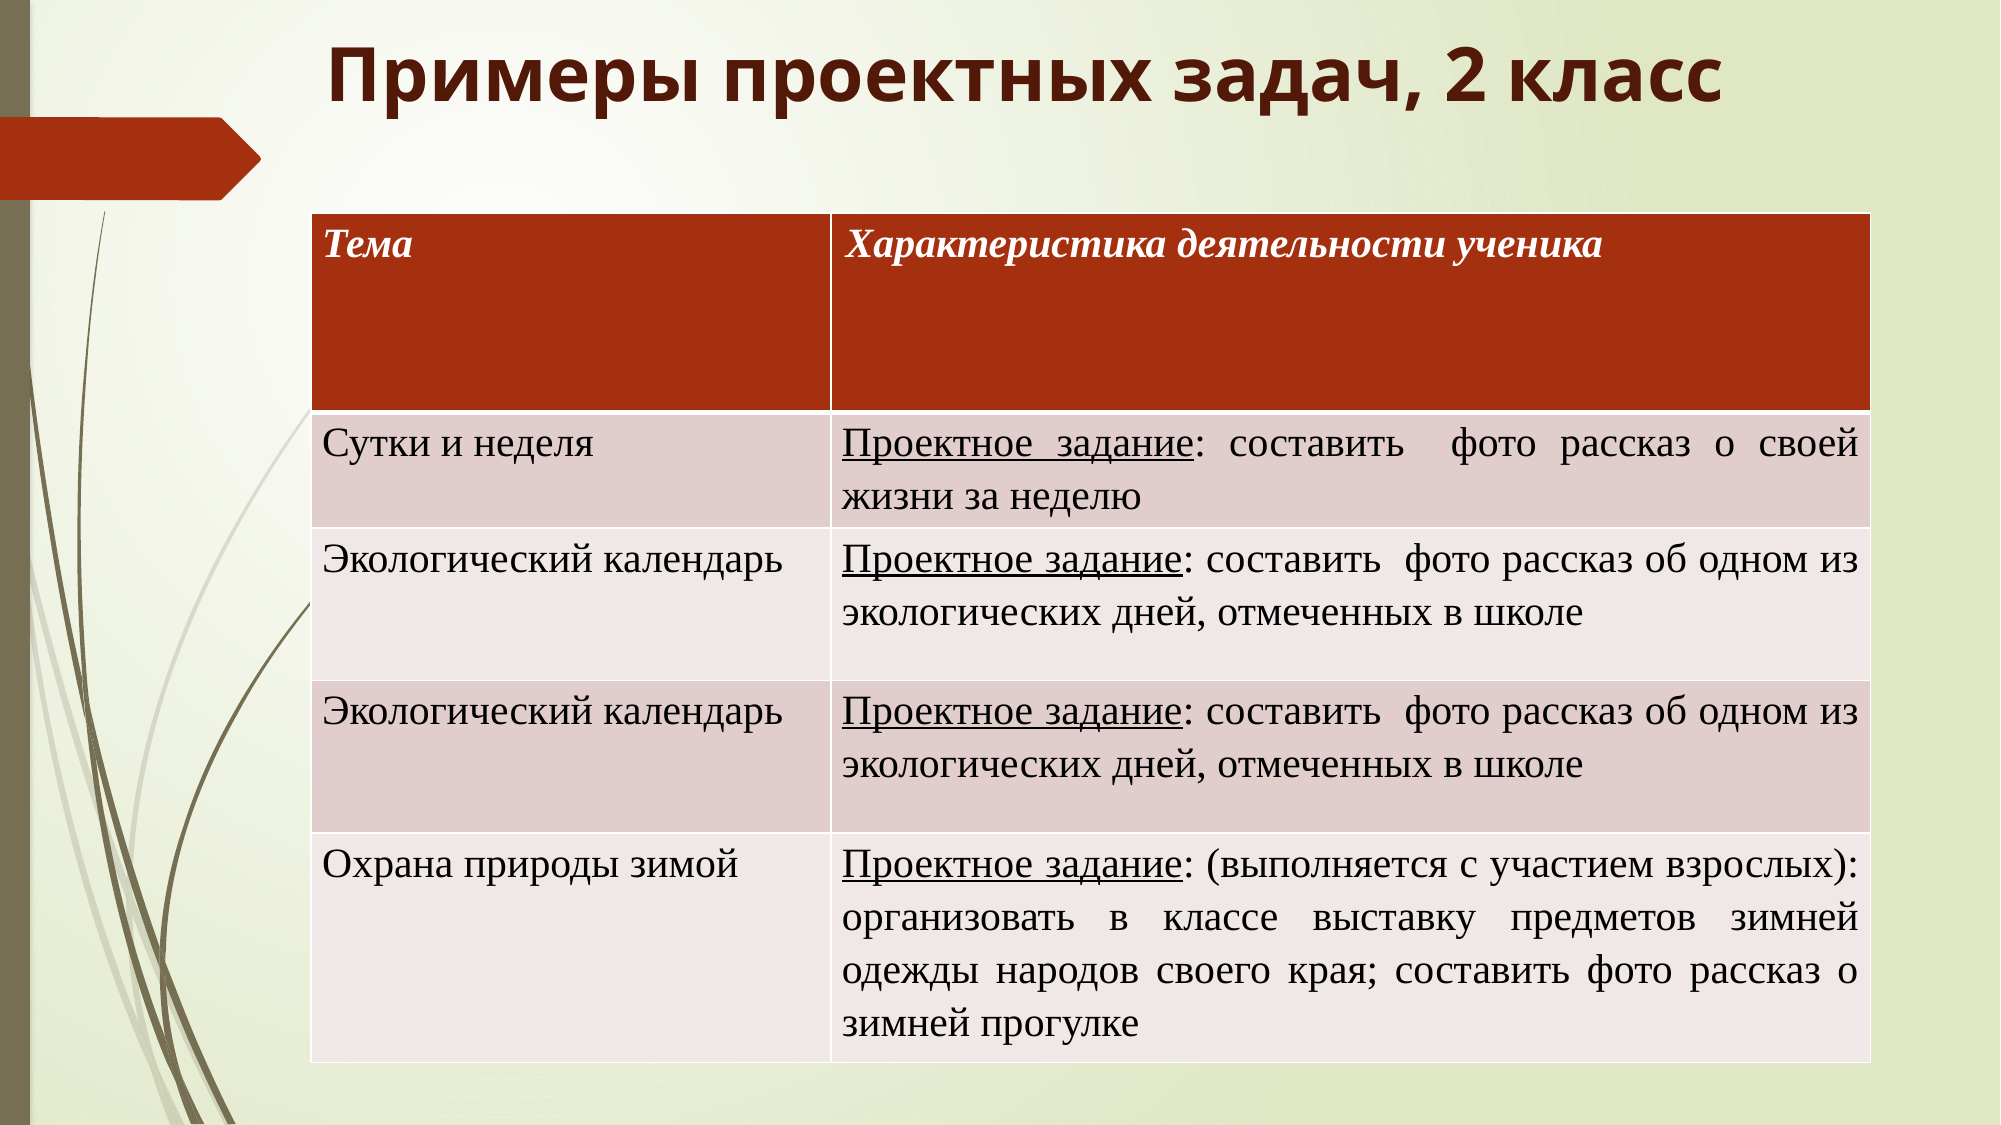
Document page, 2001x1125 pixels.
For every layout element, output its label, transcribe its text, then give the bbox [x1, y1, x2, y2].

table_cell Экологический календарь [312, 681, 830, 832]
table_cell Охрана природы зимой [312, 834, 830, 1062]
table_cell Экологический календарь [312, 529, 830, 680]
table_header Тема [312, 214, 830, 410]
table_cell Проектное задание: составить фото рассказ о своей жизни за неделю [832, 415, 1870, 527]
table_cell Сутки и неделя [312, 415, 830, 527]
table_header Характеристика деятельности ученика [832, 214, 1870, 410]
table_cell Проектное задание: составить фото рассказ об одном из экологических дней, отмеченных в школе [832, 681, 1870, 832]
table_cell Проектное задание: составить фото рассказ об одном из экологических дней, отмеченных в школе [832, 529, 1870, 680]
table_cell Проектное задание: (выполняется с участием взрослых): организовать в классе выставку предметов зимней одежды народов своего края; составить фото рассказ о зимней прогулке [832, 834, 1870, 1062]
title Примеры проектных задач, 2 класс [310, 19, 1888, 230]
